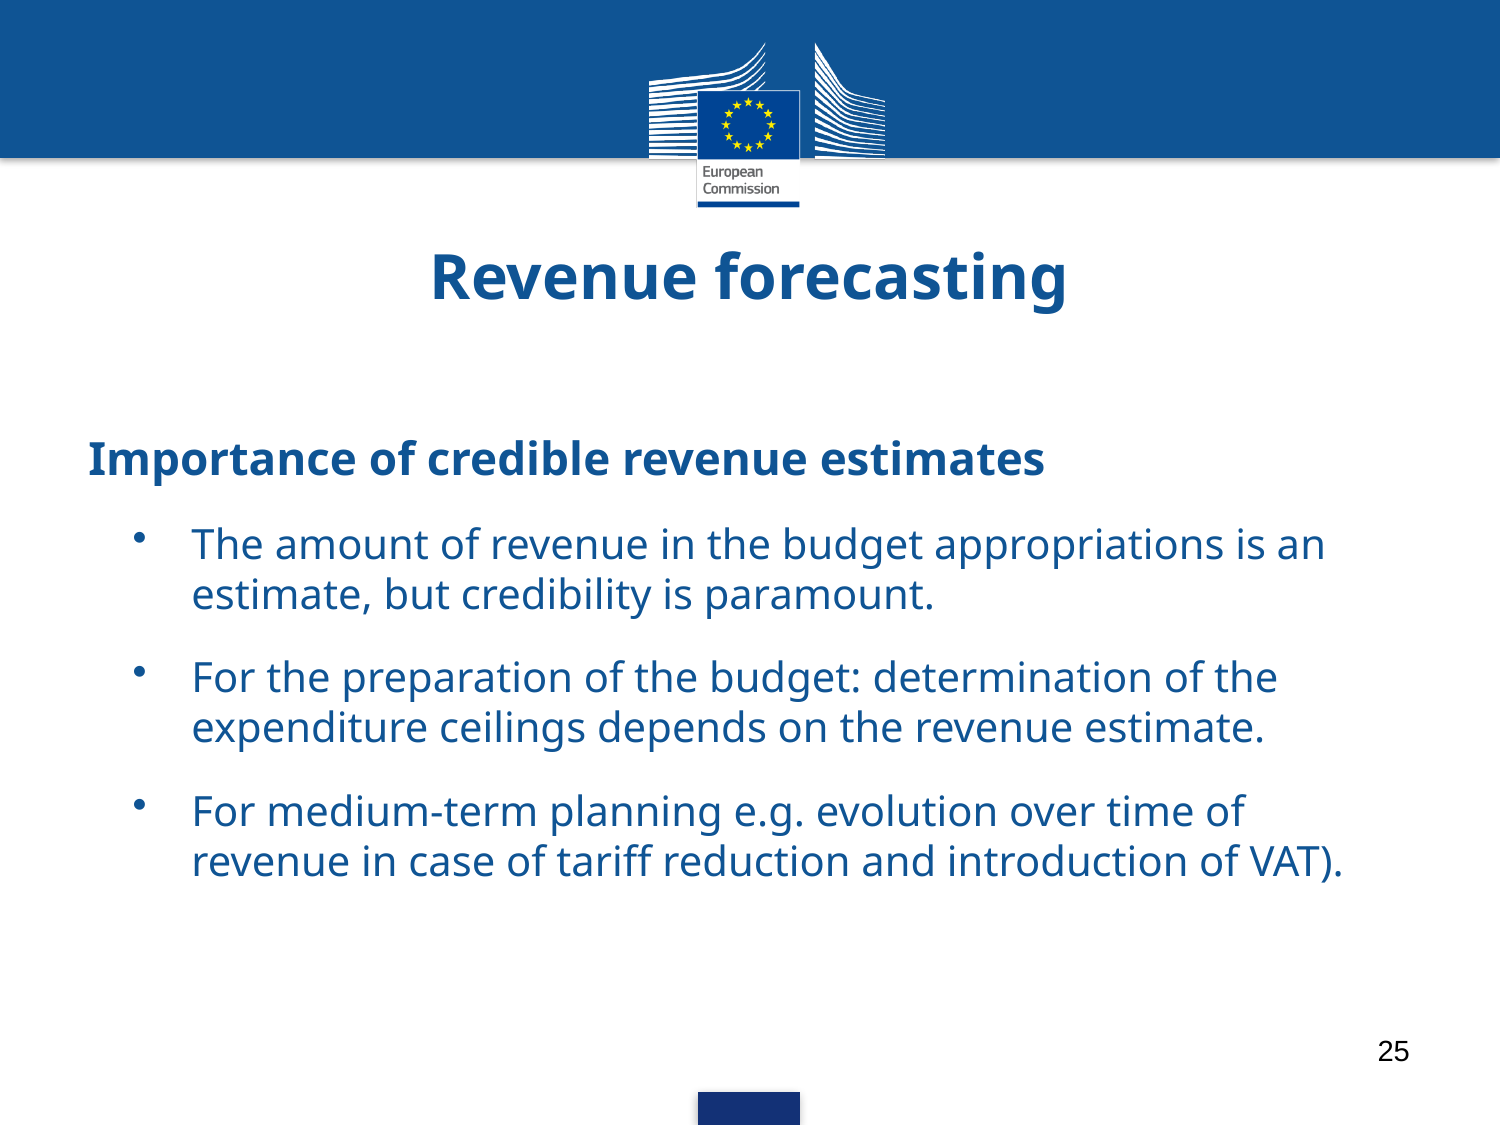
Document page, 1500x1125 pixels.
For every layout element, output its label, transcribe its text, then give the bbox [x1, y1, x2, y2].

picture [649, 42, 885, 208]
slide_number 25 [1074, 1024, 1426, 1103]
list Importance of credible revenue estimates The amount of revenue in the budget appropriations is an estimate, but credibility is paramount. For the preparation of the budget: determination of the expenditure ceilings depends on the revenue estimate. For medium-term planning e.g. evolution over time of revenue in case of tariff reduction and introduction of VAT). [73, 421, 1424, 991]
title Revenue forecasting [0, 210, 1500, 339]
